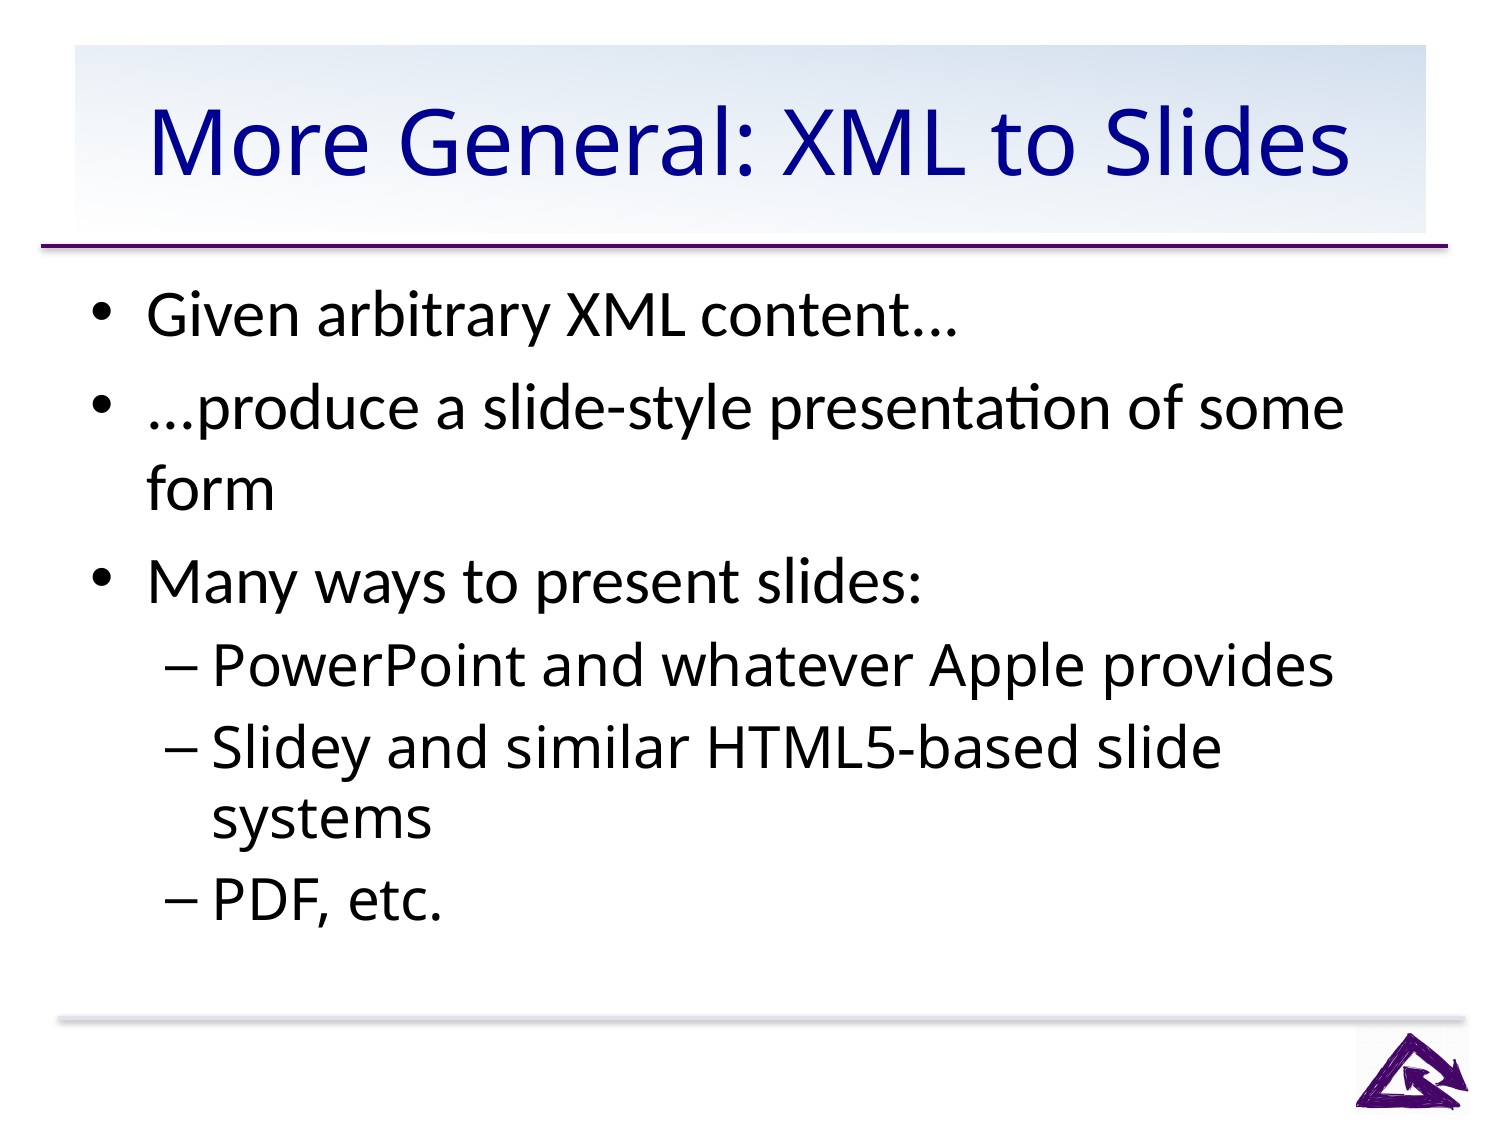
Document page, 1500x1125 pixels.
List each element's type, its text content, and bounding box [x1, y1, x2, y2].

title More General: XML to Slides [75, 45, 1425, 233]
list Given arbitrary XML content... ...produce a slide-style presentation of some form Many ways to present slides: PowerPoint and whatever Apple provides Slidey and similar HTML5-based slide systems PDF, etc. [75, 262, 1425, 1005]
picture [1356, 1025, 1469, 1115]
